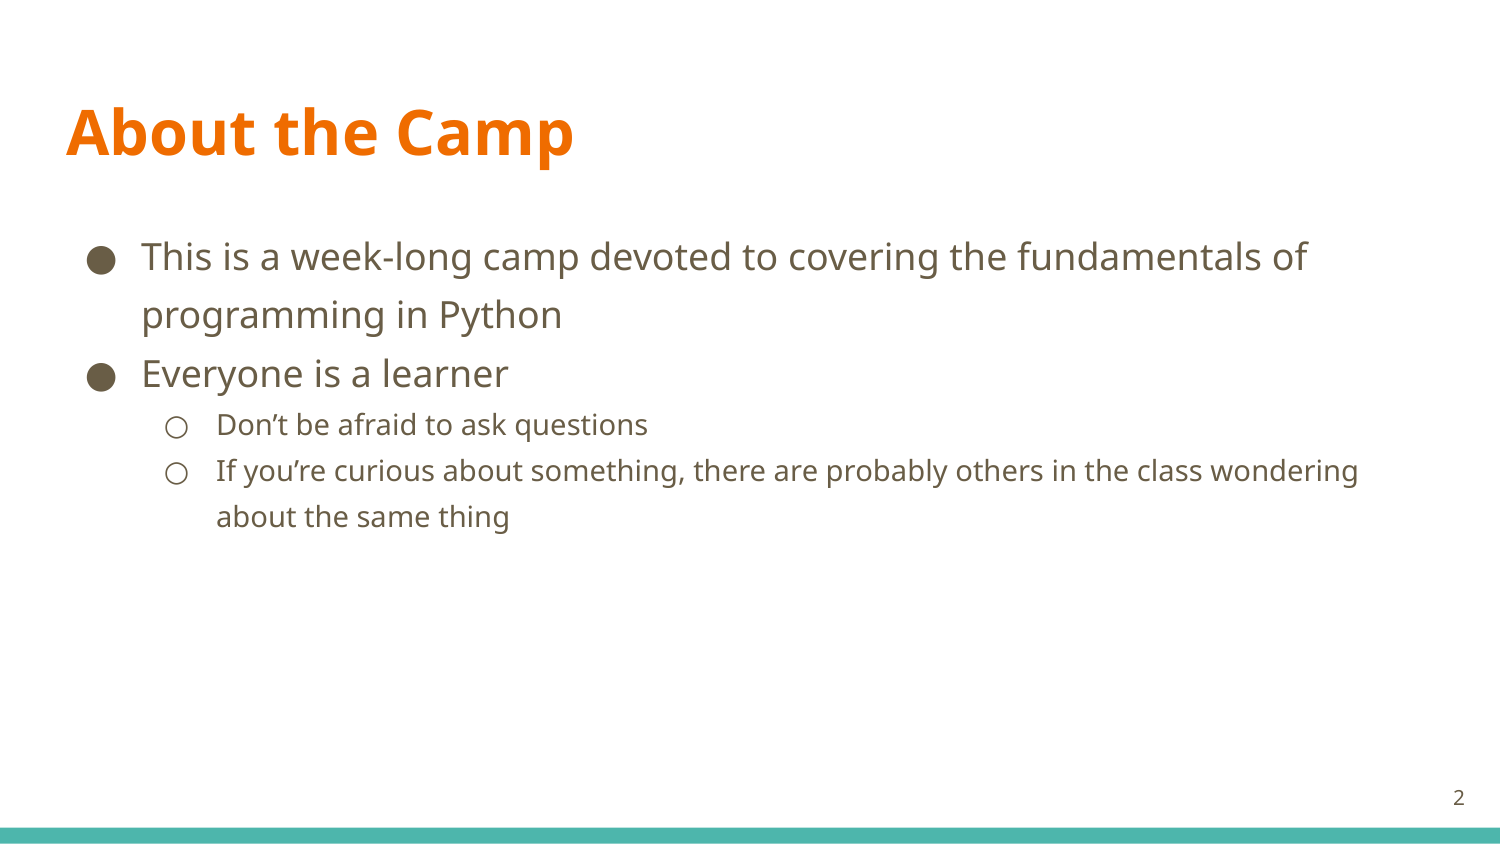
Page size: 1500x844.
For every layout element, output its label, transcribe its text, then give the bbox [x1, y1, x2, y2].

list This is a week-long camp devoted to covering the fundamentals of programming in Python Everyone is a learner Don’t be afraid to ask questions If you’re curious about something, there are probably others in the class wondering about the same thing [51, 207, 1449, 750]
slide_number ‹#› [1389, 764, 1480, 830]
title About the Camp [51, 72, 1449, 189]
